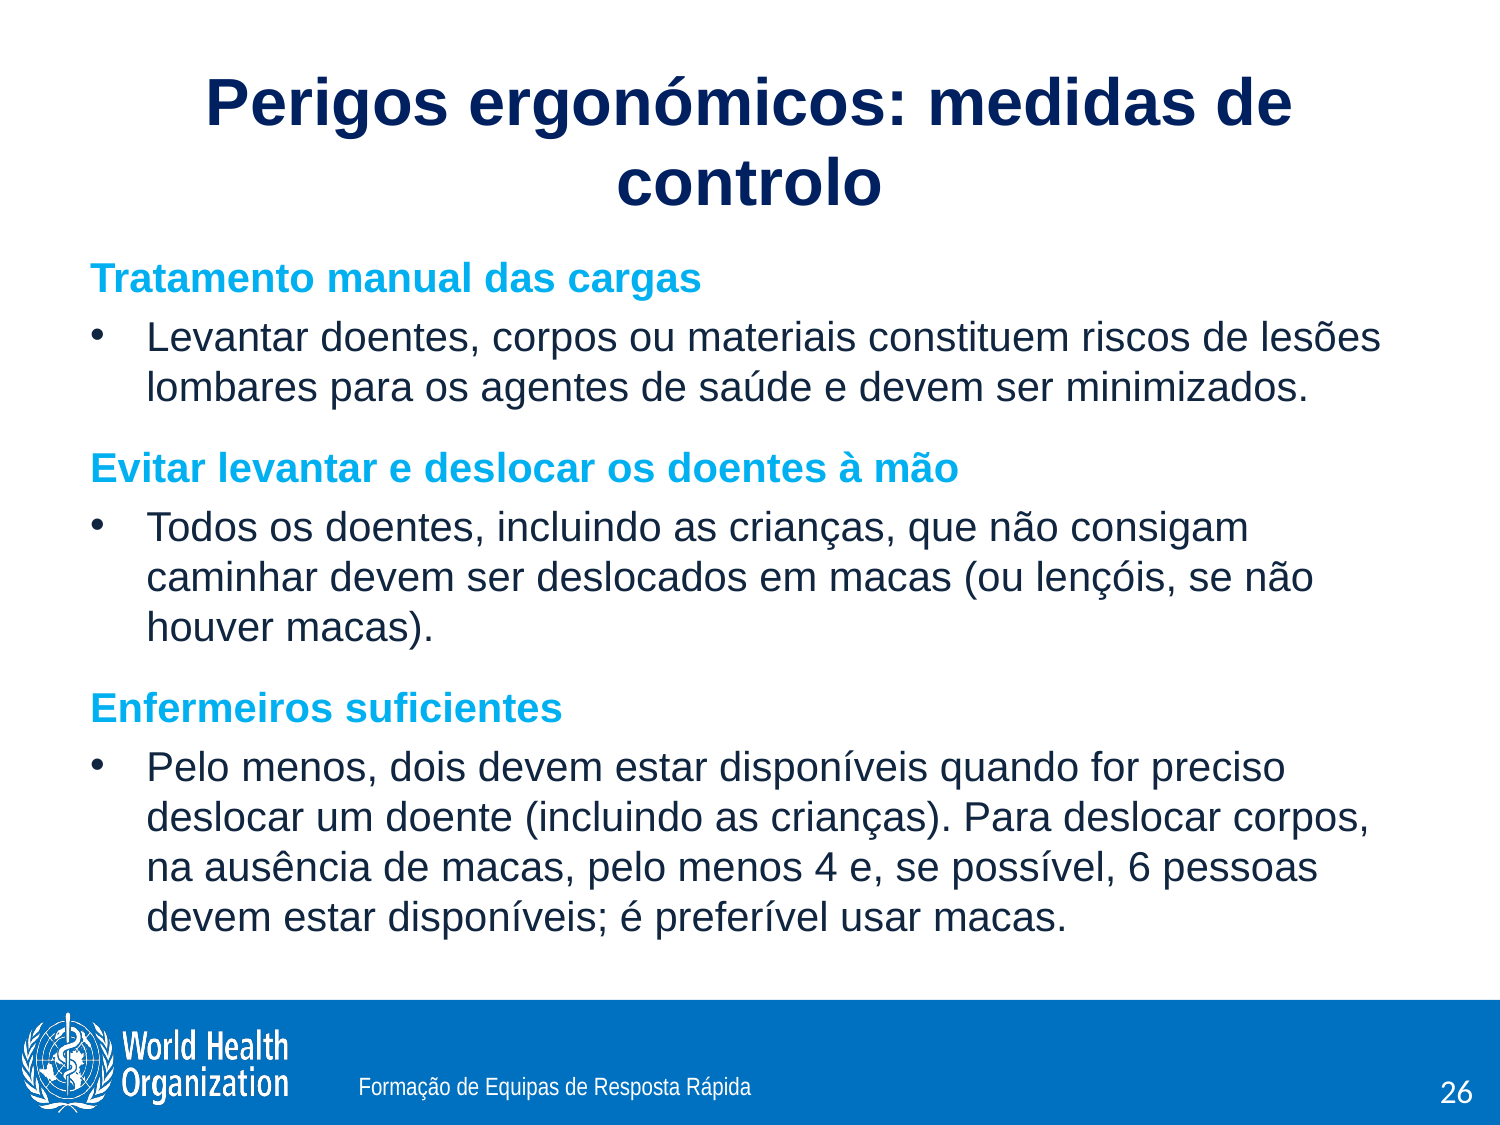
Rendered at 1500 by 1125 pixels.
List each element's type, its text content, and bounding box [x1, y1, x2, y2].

list Tratamento manual das cargas Levantar doentes, corpos ou materiais constituem riscos de lesões lombares para os agentes de saúde e devem ser minimizados. Evitar levantar e deslocar os doentes à mão Todos os doentes, incluindo as crianças, que não consigam caminhar devem ser deslocados em macas (ou lençóis, se não houver macas). Enfermeiros suficientes Pelo menos, dois devem estar disponíveis quando for preciso deslocar um doente (incluindo as crianças). Para deslocar corpos, na ausência de macas, pelo menos 4 e, se possível, 6 pessoas devem estar disponíveis; é preferível usar macas. [75, 243, 1425, 965]
picture [21, 1012, 288, 1113]
title Perigos ergonómicos: medidas de controlo [75, 45, 1425, 233]
